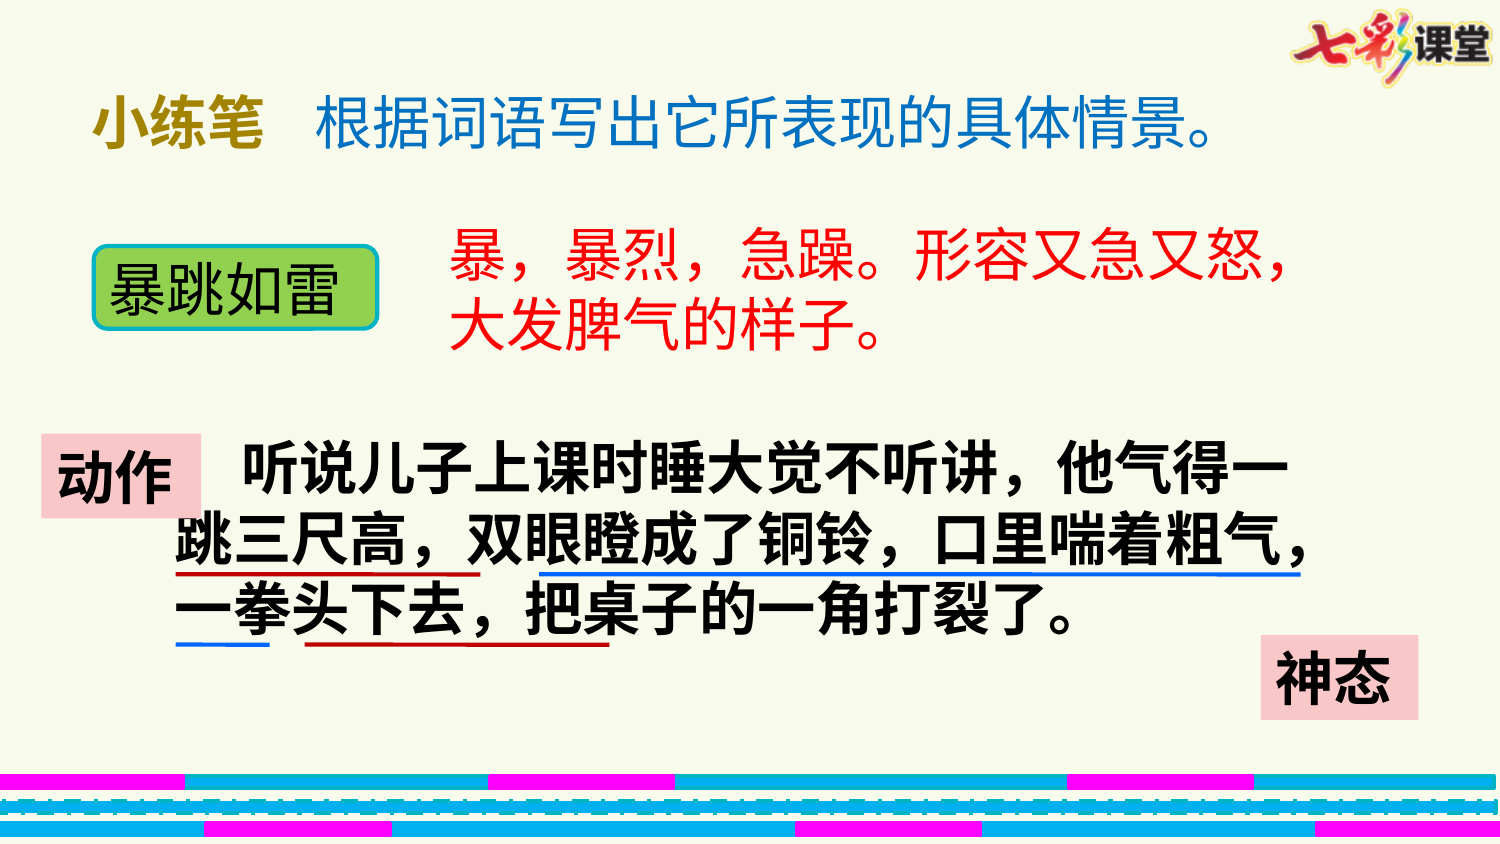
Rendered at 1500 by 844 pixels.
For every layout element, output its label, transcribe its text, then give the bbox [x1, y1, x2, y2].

text_box 神态 [1260, 635, 1419, 720]
text_box 暴，暴烈，急躁。形容又急又怒，大发脾气的样子。 [433, 210, 1383, 366]
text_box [93, 245, 378, 333]
text_box 根据词语写出它所表现的具体情景。 [299, 79, 1237, 164]
text_box 动作 [41, 433, 202, 519]
text_box 听说儿子上课时睡大觉不听讲，他气得一跳三尺高，双眼瞪成了铜铃，口里喘着粗气，一拳头下去，把桌子的一角打裂了。 [160, 424, 1344, 650]
picture [1289, 8, 1495, 89]
text_box 小练笔 [76, 79, 299, 164]
